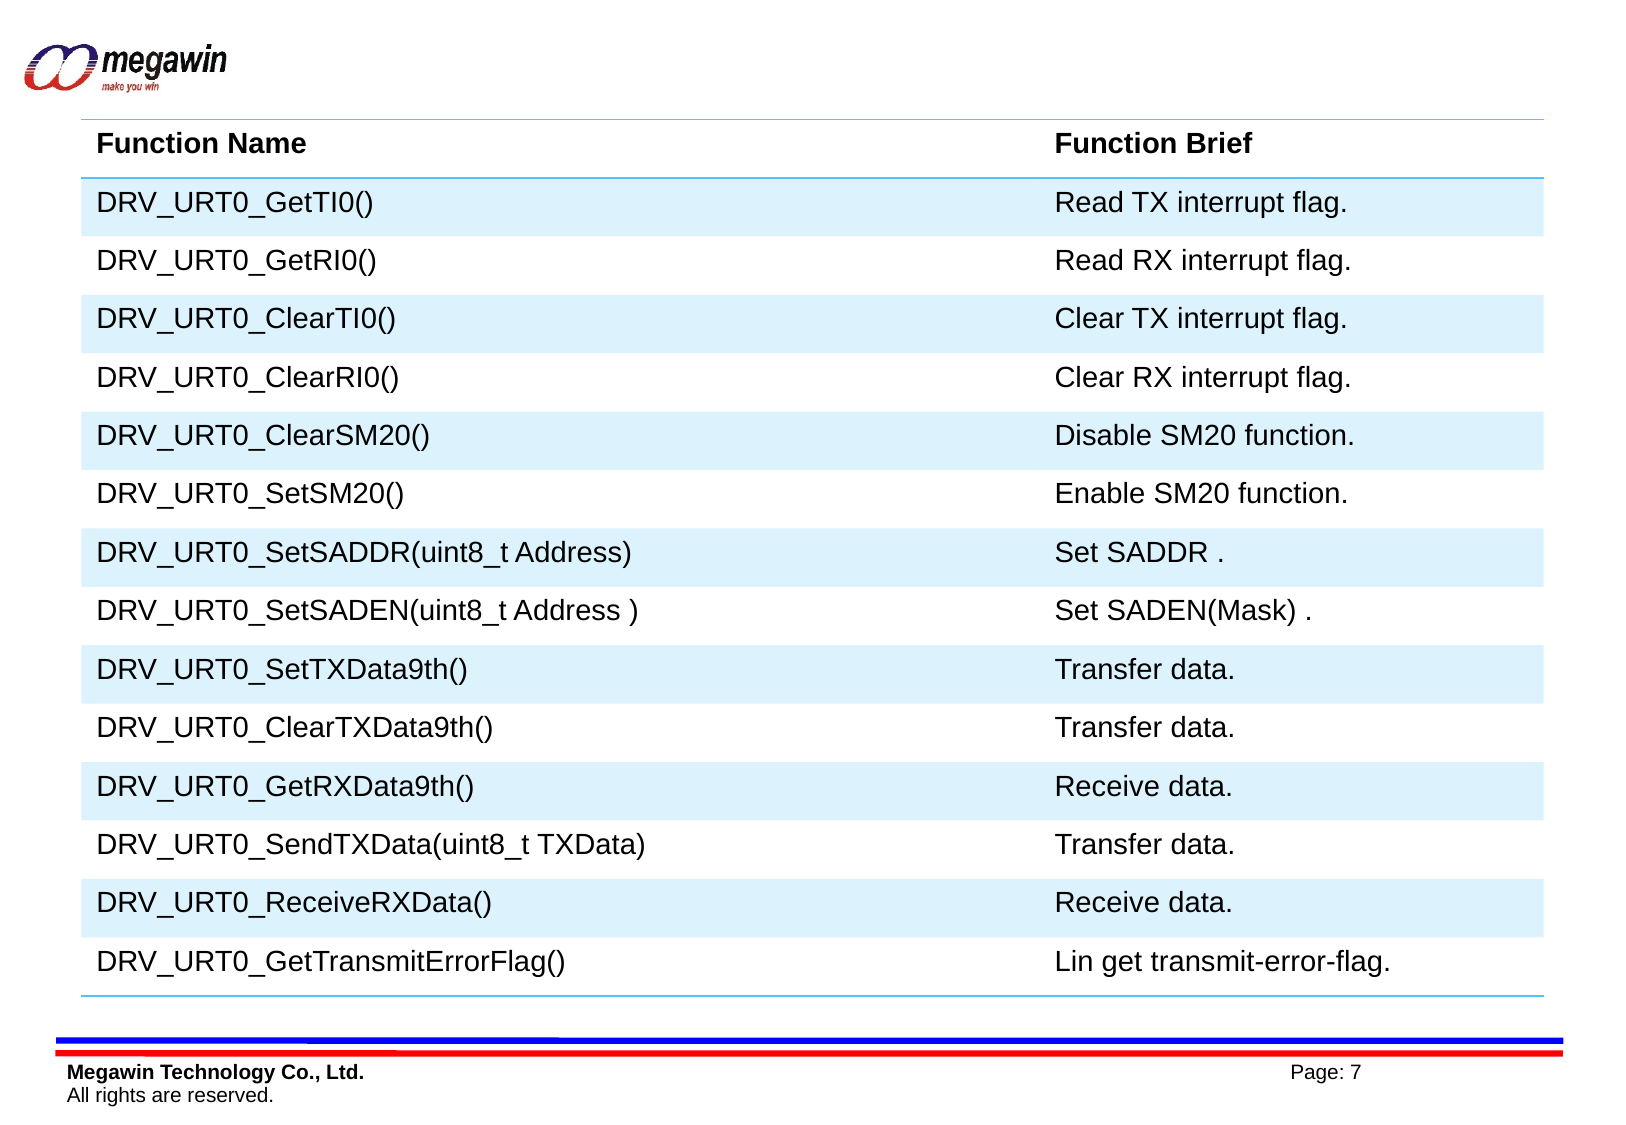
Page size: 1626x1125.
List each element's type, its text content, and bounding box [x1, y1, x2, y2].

table_cell Clear RX interrupt flag. [1040, 353, 1544, 412]
table_cell DRV_URT0_GetTransmitErrorFlag() [81, 937, 1040, 995]
table_cell DRV_URT0_SetSADEN(uint8_t Address ) [81, 587, 1040, 645]
table_header Function Name [81, 120, 1040, 177]
table_cell DRV_URT0_GetRXData9th() [81, 762, 1040, 820]
table_cell DRV_URT0_SetSADDR(uint8_t Address) [81, 528, 1040, 587]
table_cell Receive data. [1040, 762, 1544, 820]
picture [19, 37, 231, 97]
table_cell Transfer data. [1040, 820, 1544, 879]
table_cell Read TX interrupt flag. [1040, 179, 1544, 236]
table_cell Enable SM20 function. [1040, 470, 1544, 528]
table_cell Lin get transmit-error-flag. [1040, 937, 1544, 995]
table_cell Set SADDR . [1040, 528, 1544, 587]
table_cell Read RX interrupt flag. [1040, 236, 1544, 295]
table_cell DRV_URT0_SetSM20() [81, 470, 1040, 528]
table_cell DRV_URT0_ClearRI0() [81, 353, 1040, 412]
table_cell DRV_URT0_ReceiveRXData() [81, 879, 1040, 937]
table_cell Receive data. [1040, 879, 1544, 937]
table_cell DRV_URT0_ClearSM20() [81, 412, 1040, 470]
table_cell DRV_URT0_GetTI0() [81, 179, 1040, 236]
table_cell DRV_URT0_ClearTXData9th() [81, 704, 1040, 762]
table_cell Transfer data. [1040, 645, 1544, 704]
table_cell Clear TX interrupt flag. [1040, 295, 1544, 353]
table_cell DRV_URT0_SetTXData9th() [81, 645, 1040, 704]
table_cell Transfer data. [1040, 704, 1544, 762]
table_cell DRV_URT0_ClearTI0() [81, 295, 1040, 353]
table_cell DRV_URT0_SendTXData(uint8_t TXData) [81, 820, 1040, 879]
table_cell DRV_URT0_GetRI0() [81, 236, 1040, 295]
table_header Function Brief [1040, 120, 1544, 177]
table_cell Disable SM20 function. [1040, 412, 1544, 470]
table_cell Set SADEN(Mask) . [1040, 587, 1544, 645]
